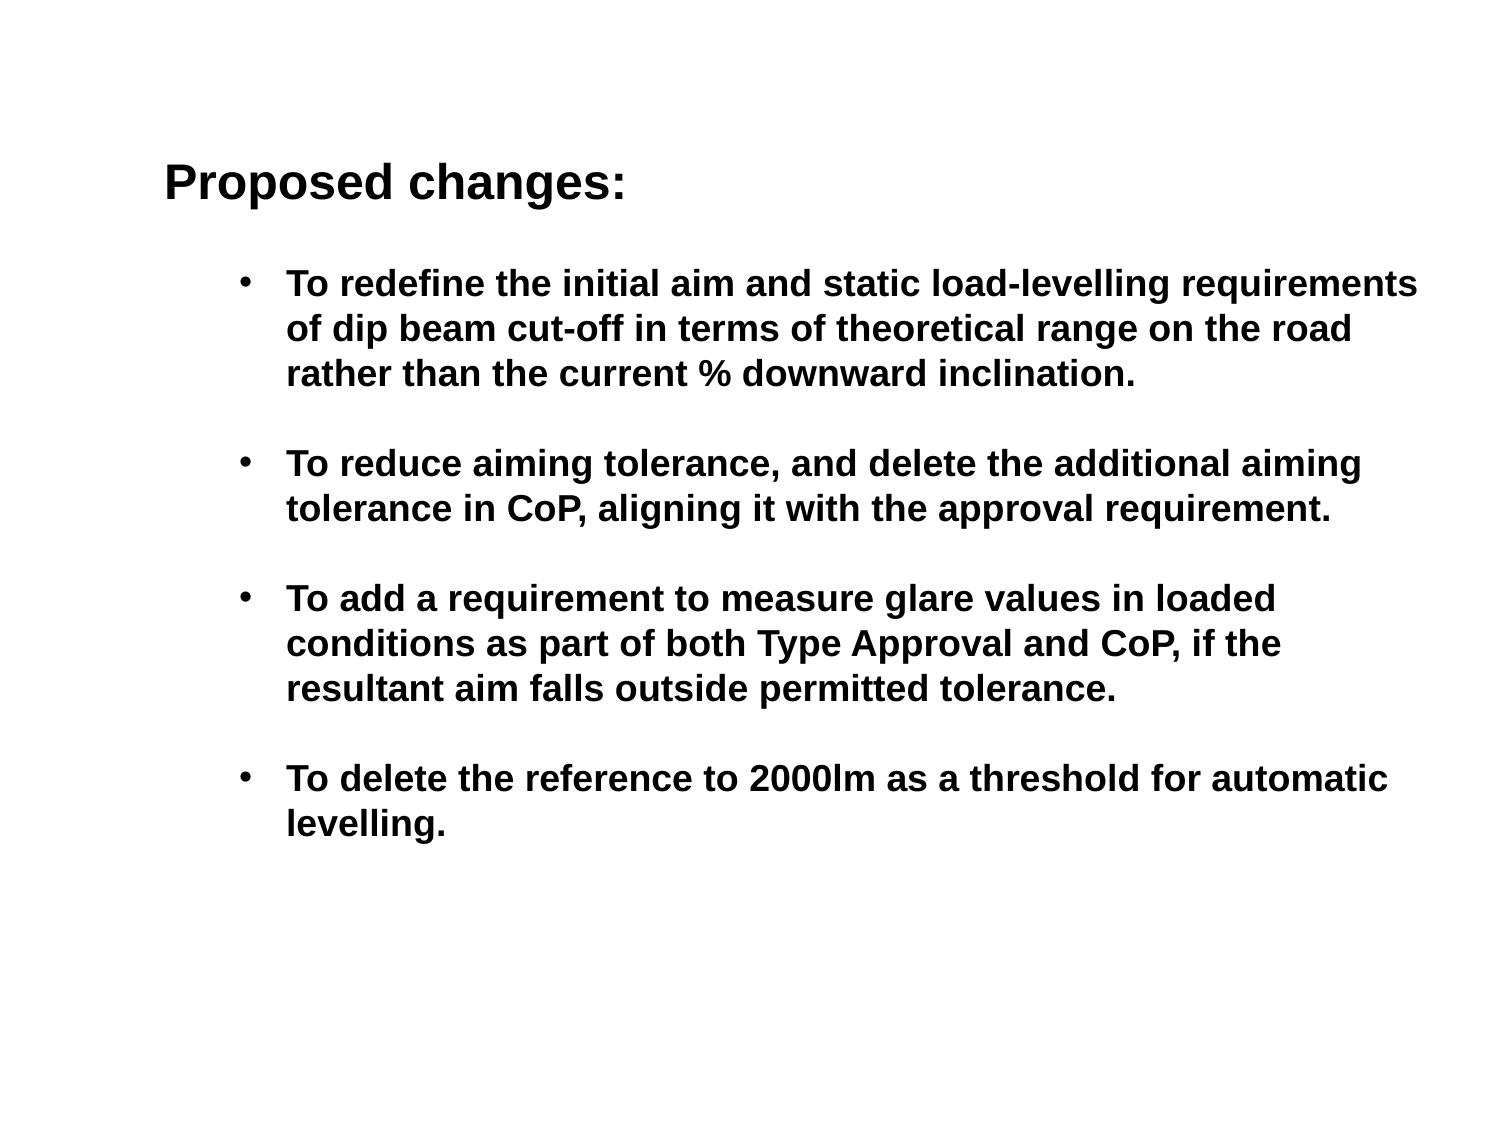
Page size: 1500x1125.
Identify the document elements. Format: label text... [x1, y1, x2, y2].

text_box Proposed changes: To redefine the initial aim and static load-levelling requirements of dip beam cut-off in terms of theoretical range on the road rather than the current % downward inclination. To reduce aiming tolerance, and delete the additional aiming tolerance in CoP, aligning it with the approval requirement. To add a requirement to measure glare values in loaded conditions as part of both Type Approval and CoP, if the resultant aim falls outside permitted tolerance. To delete the reference to 2000lm as a threshold for automatic levelling. [149, 141, 1437, 897]
